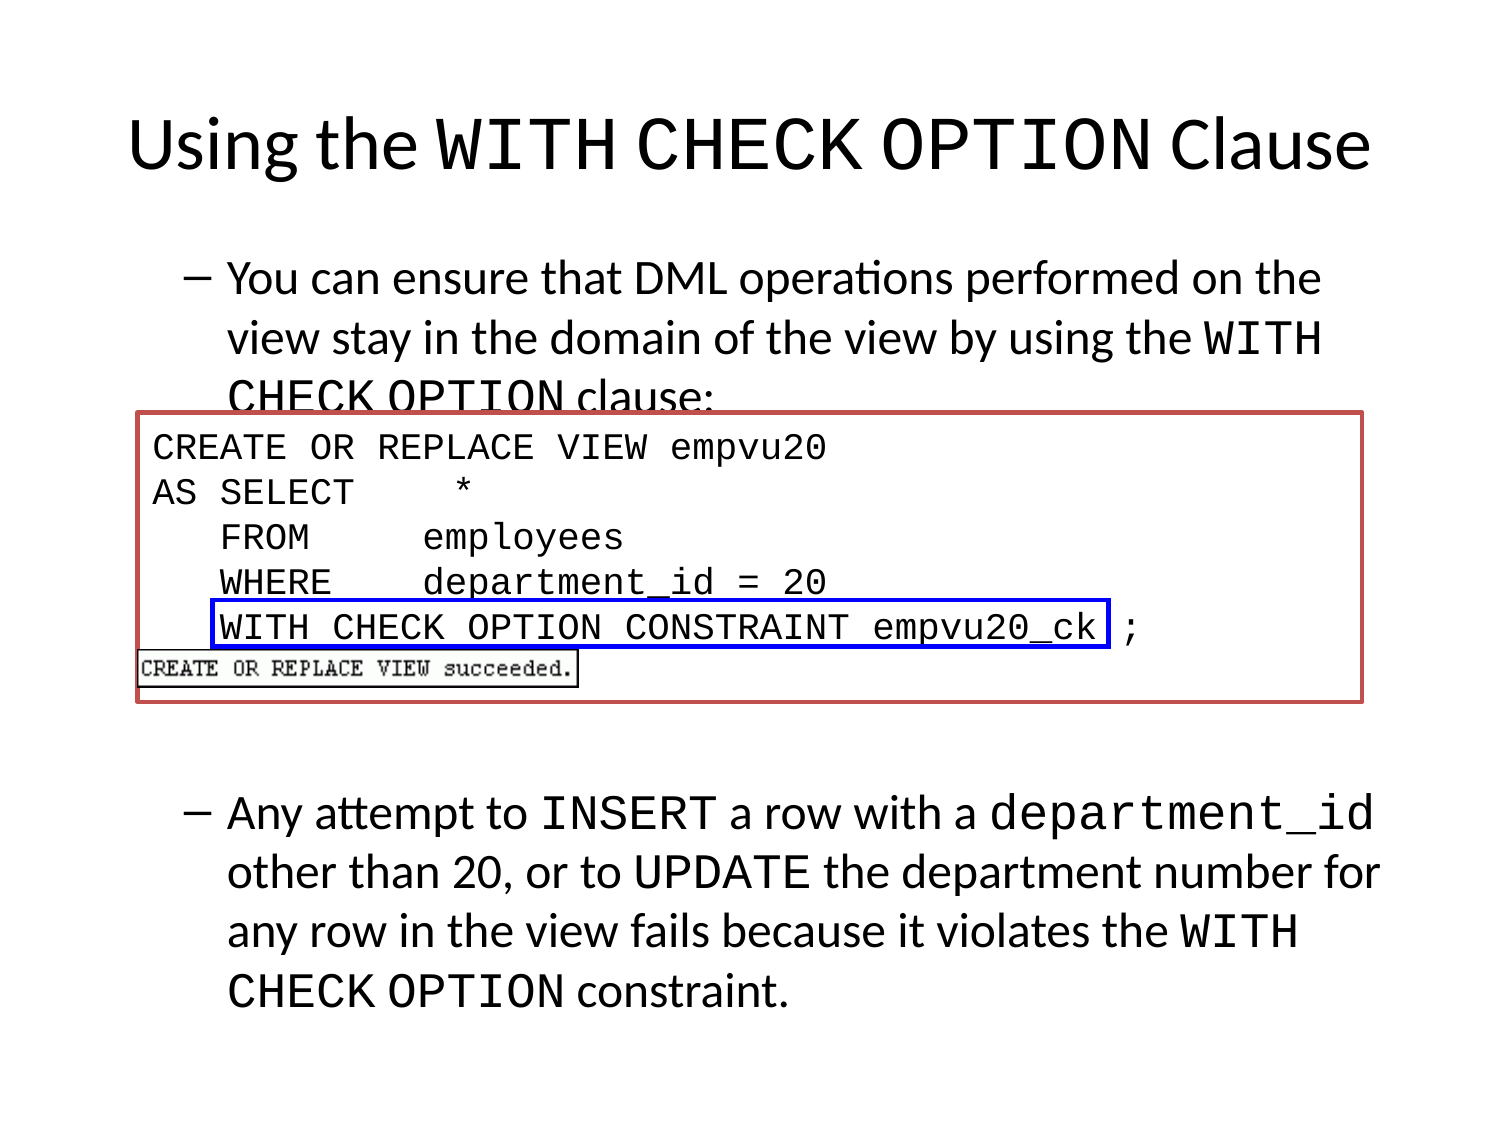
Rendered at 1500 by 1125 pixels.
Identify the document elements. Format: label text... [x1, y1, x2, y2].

text_box CREATE OR REPLACE VIEW empvu20 AS SELECT * FROM employees WHERE department_id = 20 WITH CHECK OPTION CONSTRAINT empvu20_ck ; [135, 410, 1364, 704]
title Using the WITH CHECK OPTION Clause [75, 45, 1425, 233]
text_box [212, 599, 1109, 647]
list You can ensure that DML operations performed on the view stay in the domain of the view by using the WITH CHECK OPTION clause: Any attempt to INSERT a row with a department_id other than 20, or to UPDATE the department number for any row in the view fails because it violates the WITH CHECK OPTION constraint. [99, 237, 1399, 1075]
picture [137, 649, 579, 688]
